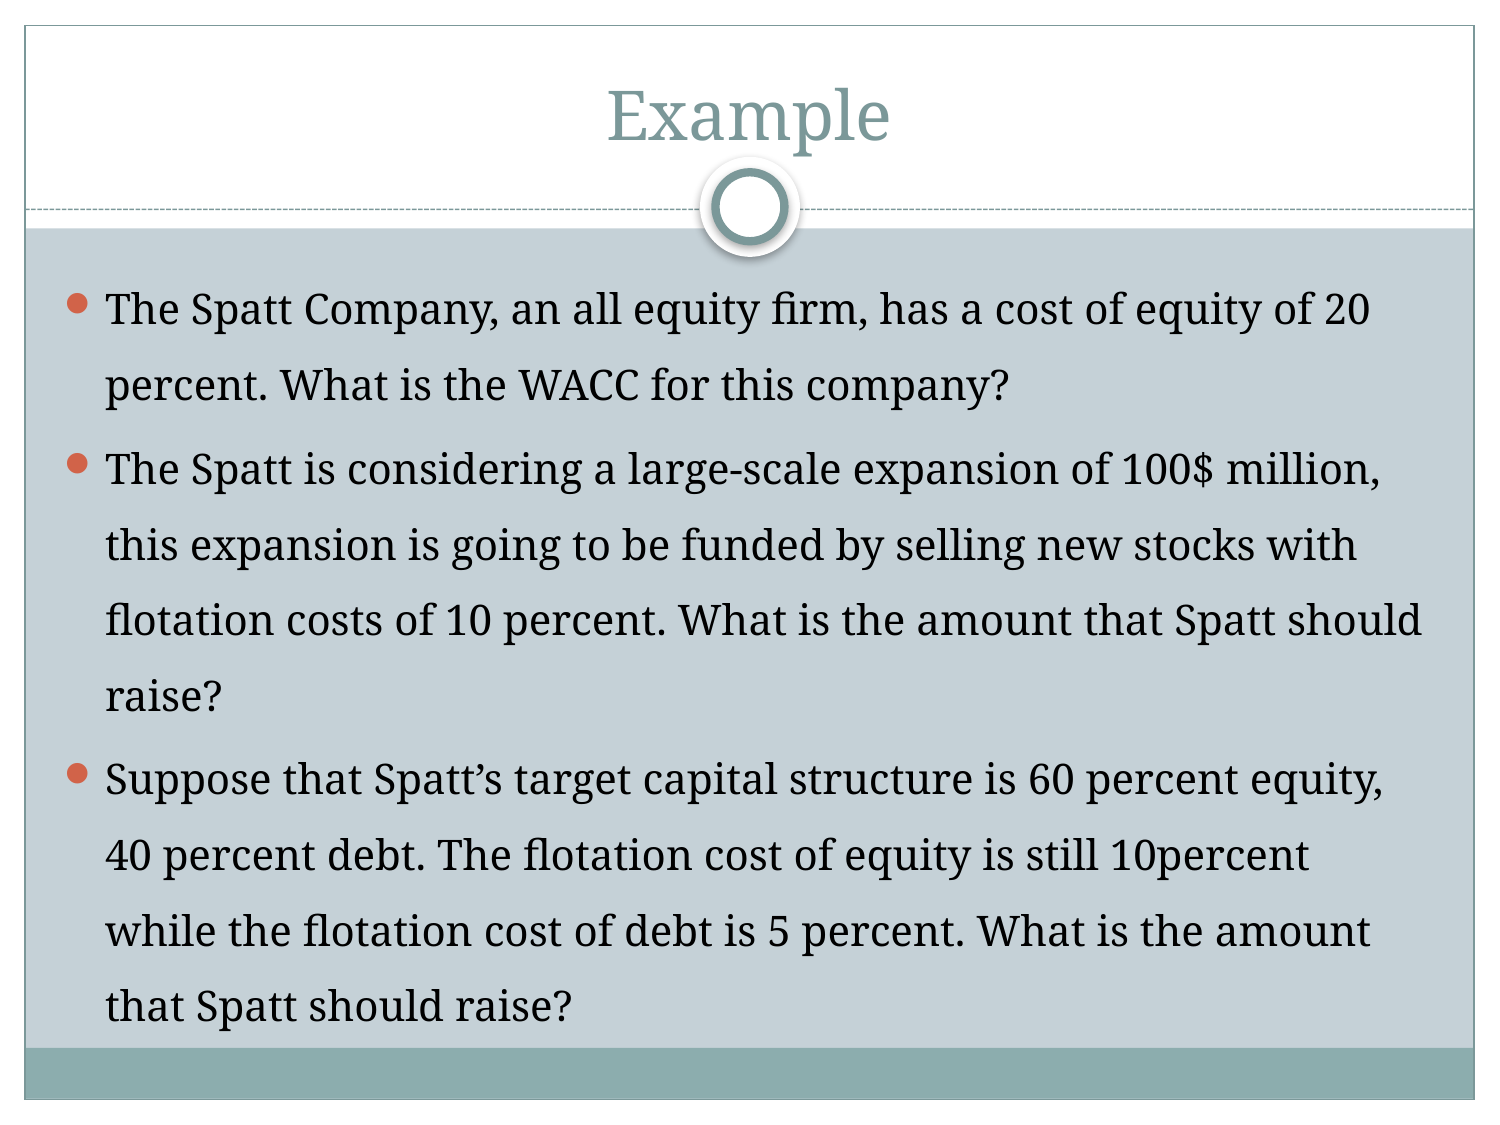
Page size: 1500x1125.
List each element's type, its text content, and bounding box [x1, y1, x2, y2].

title Example [49, 37, 1450, 162]
list The Spatt Company, an all equity firm, has a cost of equity of 20 percent. What is the WACC for this company? The Spatt is considering a large-scale expansion of 100$ million, this expansion is going to be funded by selling new stocks with flotation costs of 10 percent. What is the amount that Spatt should raise? Suppose that Spatt’s target capital structure is 60 percent equity, 40 percent debt. The flotation cost of equity is still 10percent while the flotation cost of debt is 5 percent. What is the amount that Spatt should raise? [49, 250, 1445, 1050]
